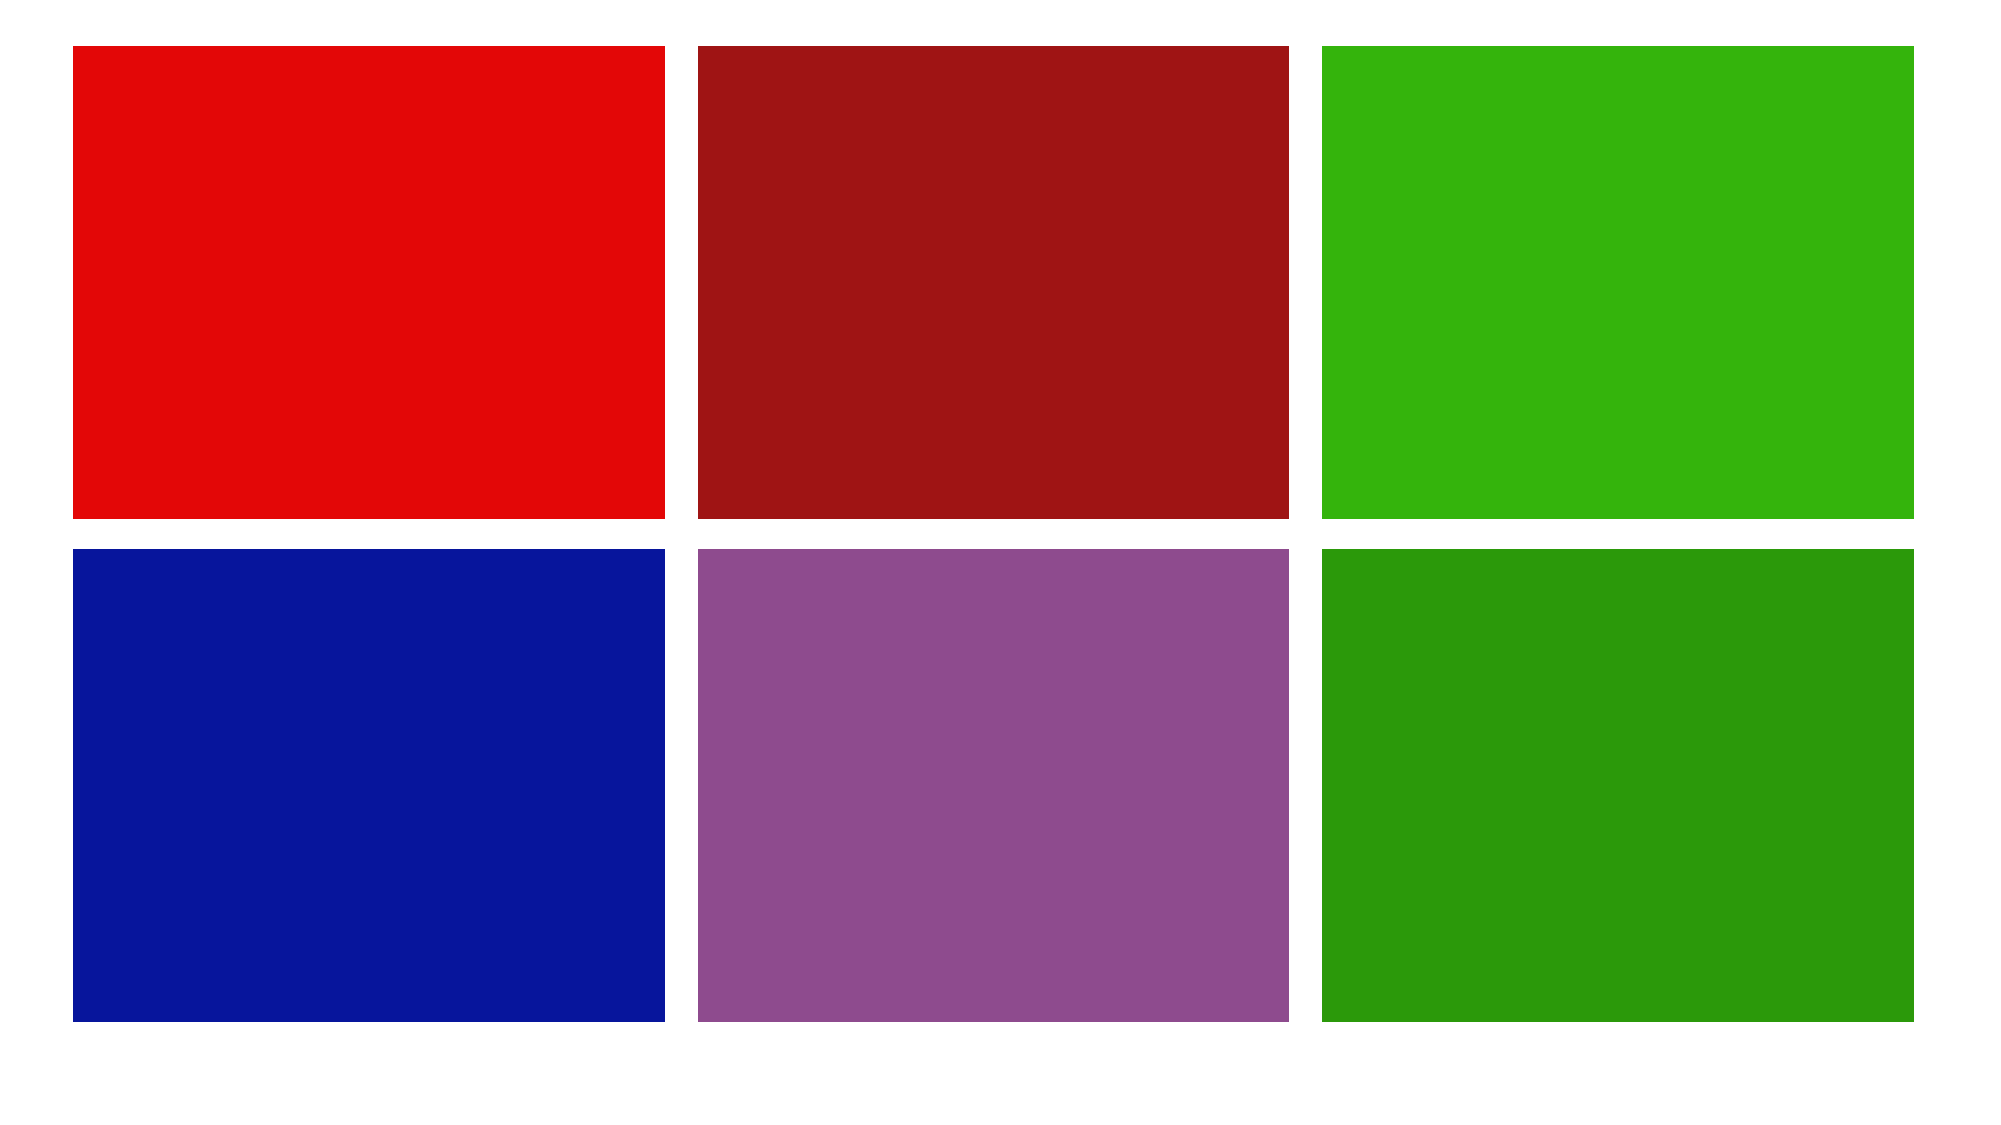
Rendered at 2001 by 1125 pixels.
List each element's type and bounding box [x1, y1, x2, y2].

picture [73, 549, 665, 1022]
picture [1322, 46, 1914, 519]
picture [698, 549, 1289, 1022]
picture [1322, 549, 1914, 1022]
picture [73, 46, 665, 519]
picture [698, 46, 1289, 519]
